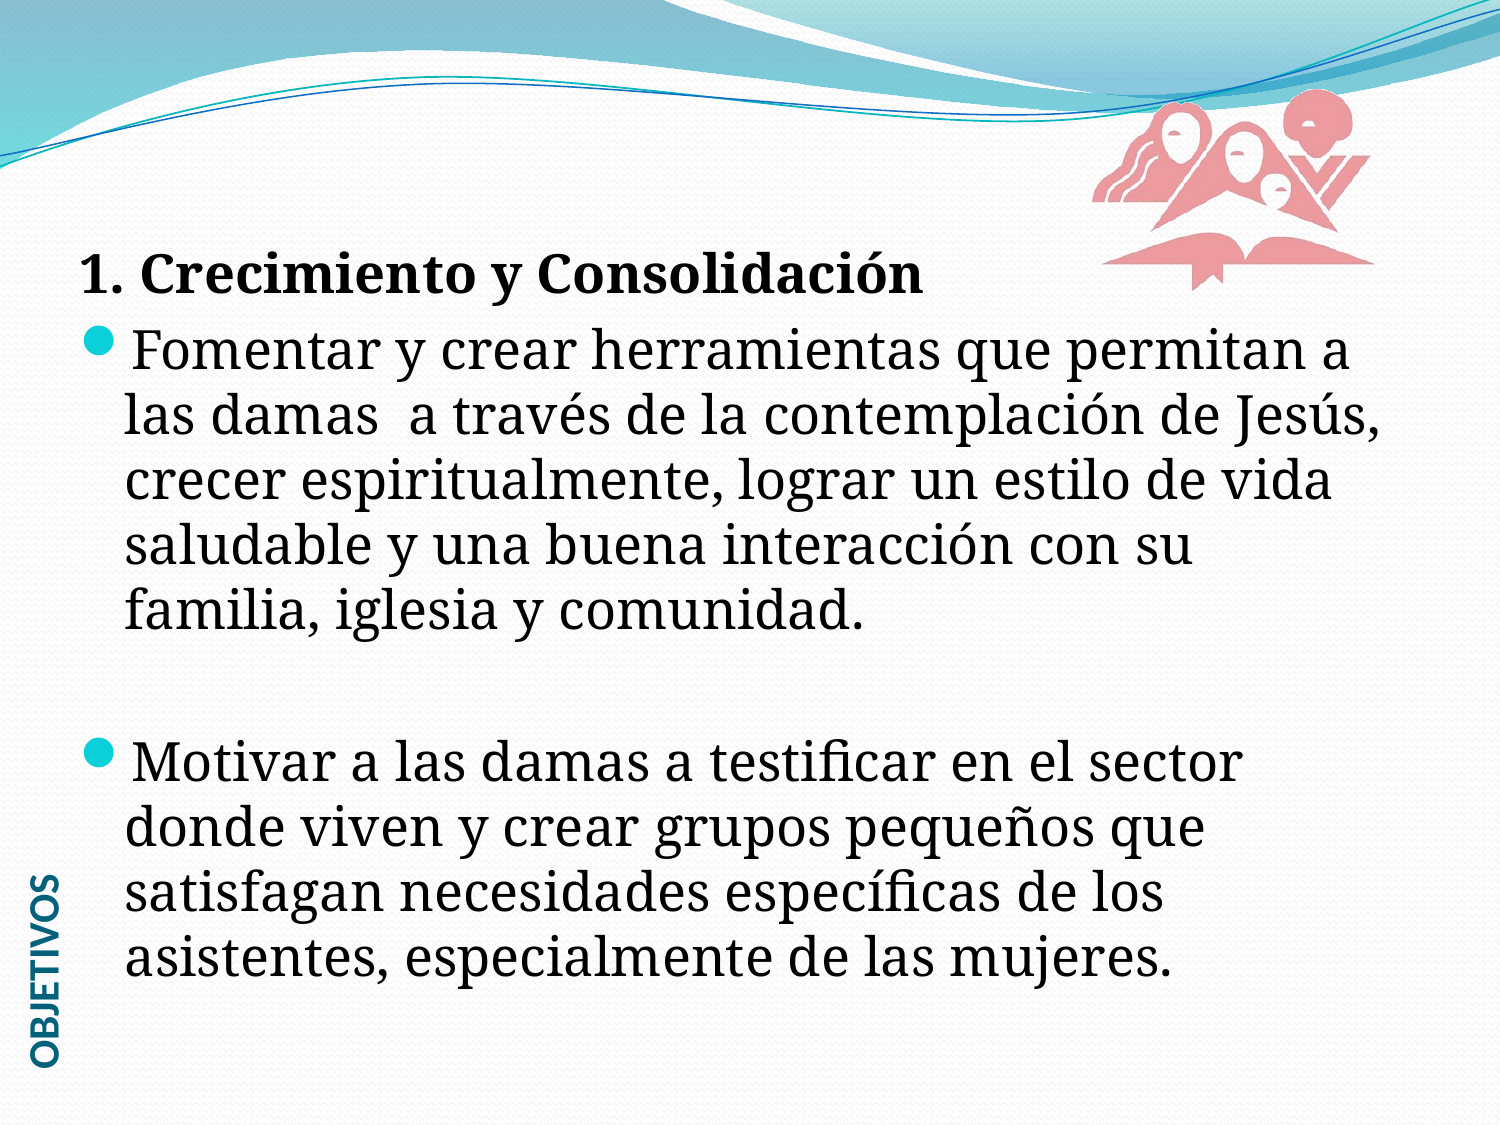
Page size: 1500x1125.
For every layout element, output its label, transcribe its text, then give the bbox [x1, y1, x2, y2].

title OBJETIVOS [6, 50, 183, 1075]
list 1. Crecimiento y Consolidación Fomentar y crear herramientas que permitan a las damas a través de la contemplación de Jesús, crecer espiritualmente, lograr un estilo de vida saludable y una buena interacción con su familia, iglesia y comunidad. Motivar a las damas a testificar en el sector donde viven y crear grupos pequeños que satisfagan necesidades específicas de los asistentes, especialmente de las mujeres. [64, 231, 1415, 1018]
picture [1092, 89, 1375, 291]
